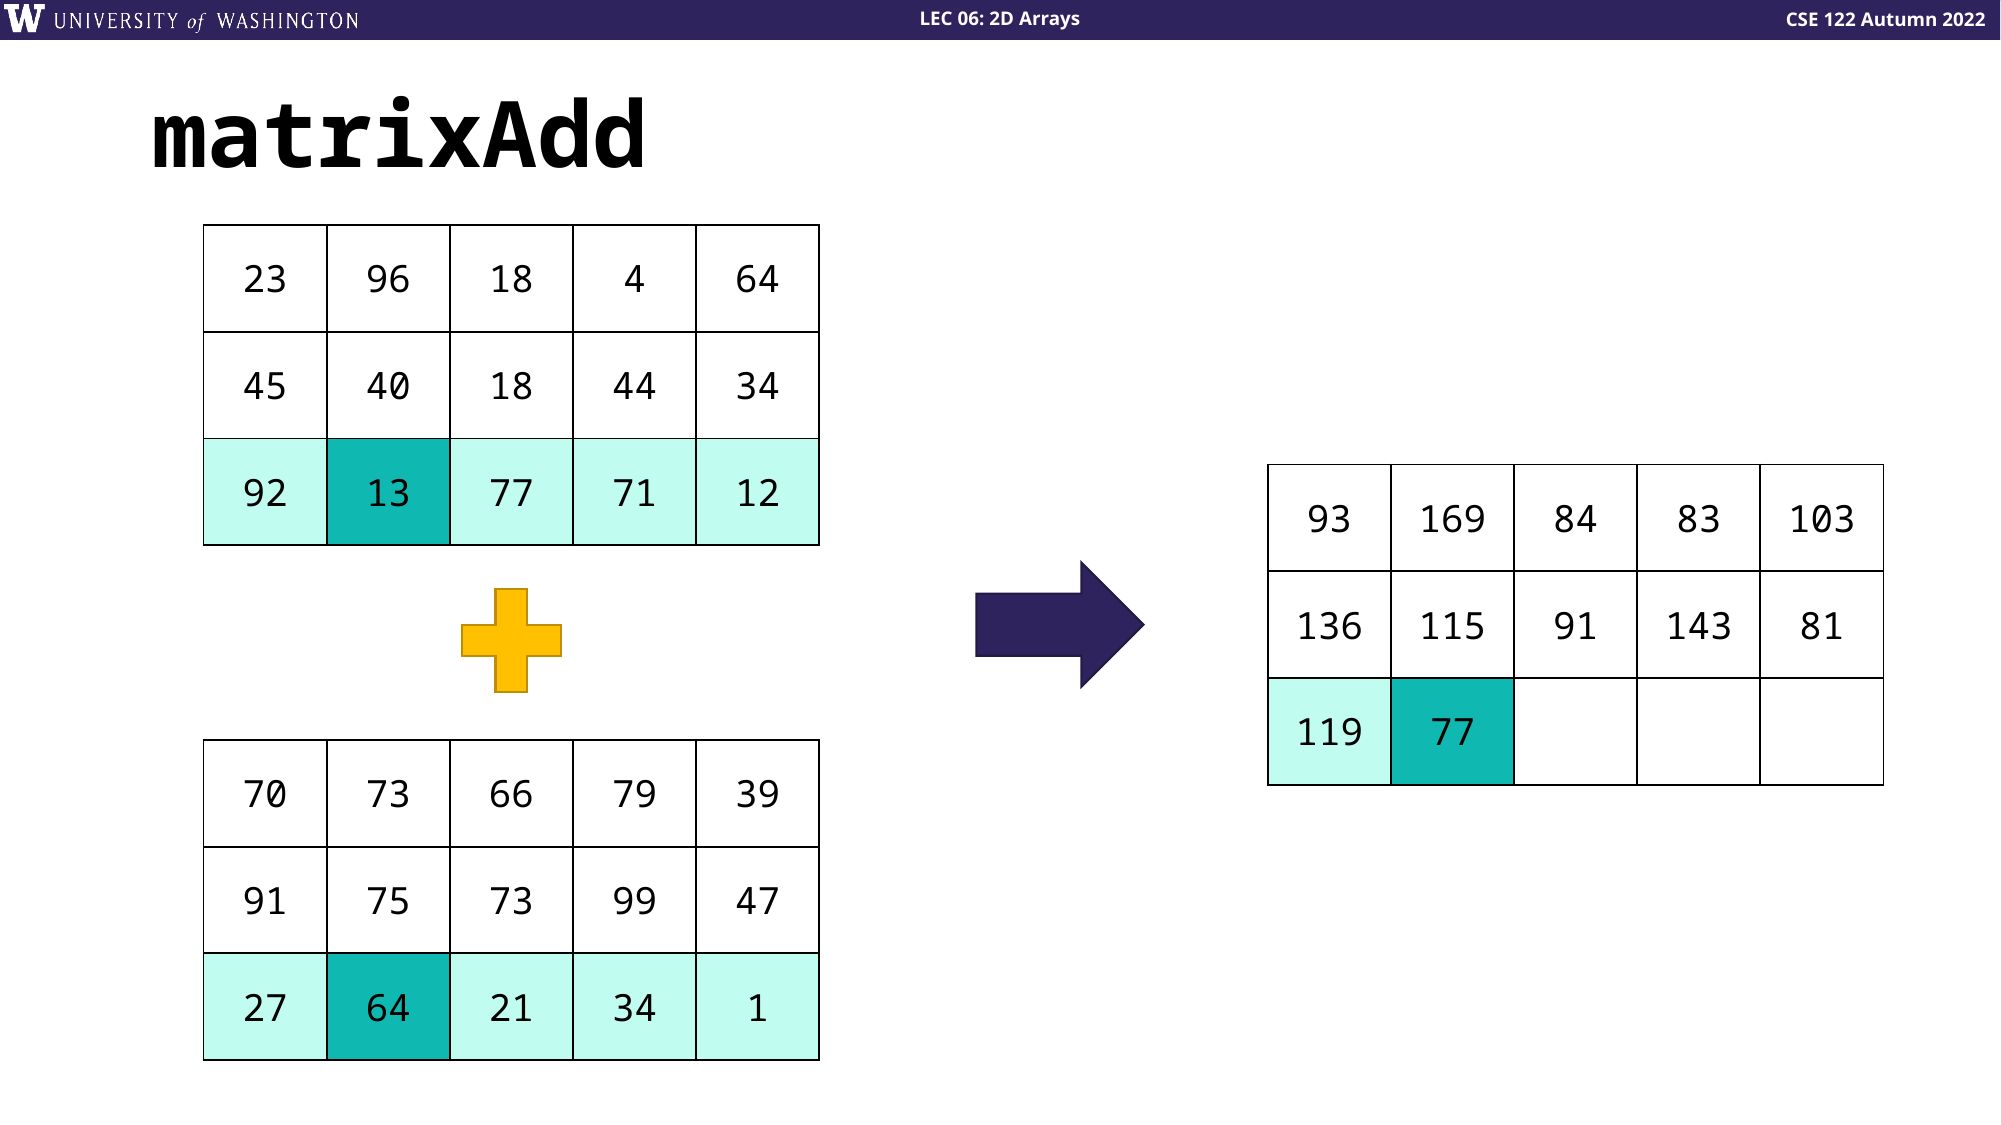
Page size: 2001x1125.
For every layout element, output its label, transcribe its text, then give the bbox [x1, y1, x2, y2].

table_cell 44 [574, 333, 695, 438]
table_header 70 [204, 741, 326, 846]
table_cell 77 [451, 439, 572, 544]
table_cell 91 [204, 848, 326, 952]
table_cell 119 [1269, 679, 1390, 784]
table_header 93 [1269, 465, 1390, 570]
table_cell 21 [451, 954, 572, 1059]
table_header 73 [328, 741, 449, 846]
table_cell 92 [204, 439, 326, 544]
table_cell 40 [328, 333, 449, 438]
table_cell 27 [204, 954, 326, 1059]
table_header 64 [697, 226, 818, 331]
table_header 83 [1638, 465, 1759, 570]
table_cell 13 [328, 439, 449, 544]
table_cell 1 [697, 954, 818, 1059]
table_cell 73 [451, 848, 572, 952]
table_cell 99 [574, 848, 695, 952]
table_cell 115 [1392, 572, 1513, 677]
table_header 18 [451, 226, 572, 331]
table_cell 71 [574, 439, 695, 544]
table_header 39 [697, 741, 818, 846]
table_cell 81 [1761, 572, 1883, 677]
table_cell 77 [1392, 679, 1513, 784]
table_header 84 [1515, 465, 1636, 570]
table_header 103 [1761, 465, 1883, 570]
table_header 169 [1392, 465, 1513, 570]
table_cell 64 [328, 954, 449, 1059]
table_cell [1761, 679, 1883, 784]
table_cell [1638, 679, 1759, 784]
table_cell 91 [1515, 572, 1636, 677]
table_cell 34 [697, 333, 818, 438]
text_box [975, 560, 1145, 690]
table_cell 136 [1269, 572, 1390, 677]
table_cell 47 [697, 848, 818, 952]
picture [4, 4, 358, 33]
table_cell 18 [451, 333, 572, 438]
table_cell 45 [204, 333, 326, 438]
table_cell 34 [574, 954, 695, 1059]
table_header 23 [204, 226, 326, 331]
table_cell 143 [1638, 572, 1759, 677]
table_cell [1515, 679, 1636, 784]
table_header 96 [328, 226, 449, 331]
title matrixAdd [137, 74, 1863, 200]
table_header 4 [574, 226, 695, 331]
table_header 79 [574, 741, 695, 846]
table_header 66 [451, 741, 572, 846]
text_box [461, 588, 562, 693]
table_cell 75 [328, 848, 449, 952]
table_cell 12 [697, 439, 818, 544]
